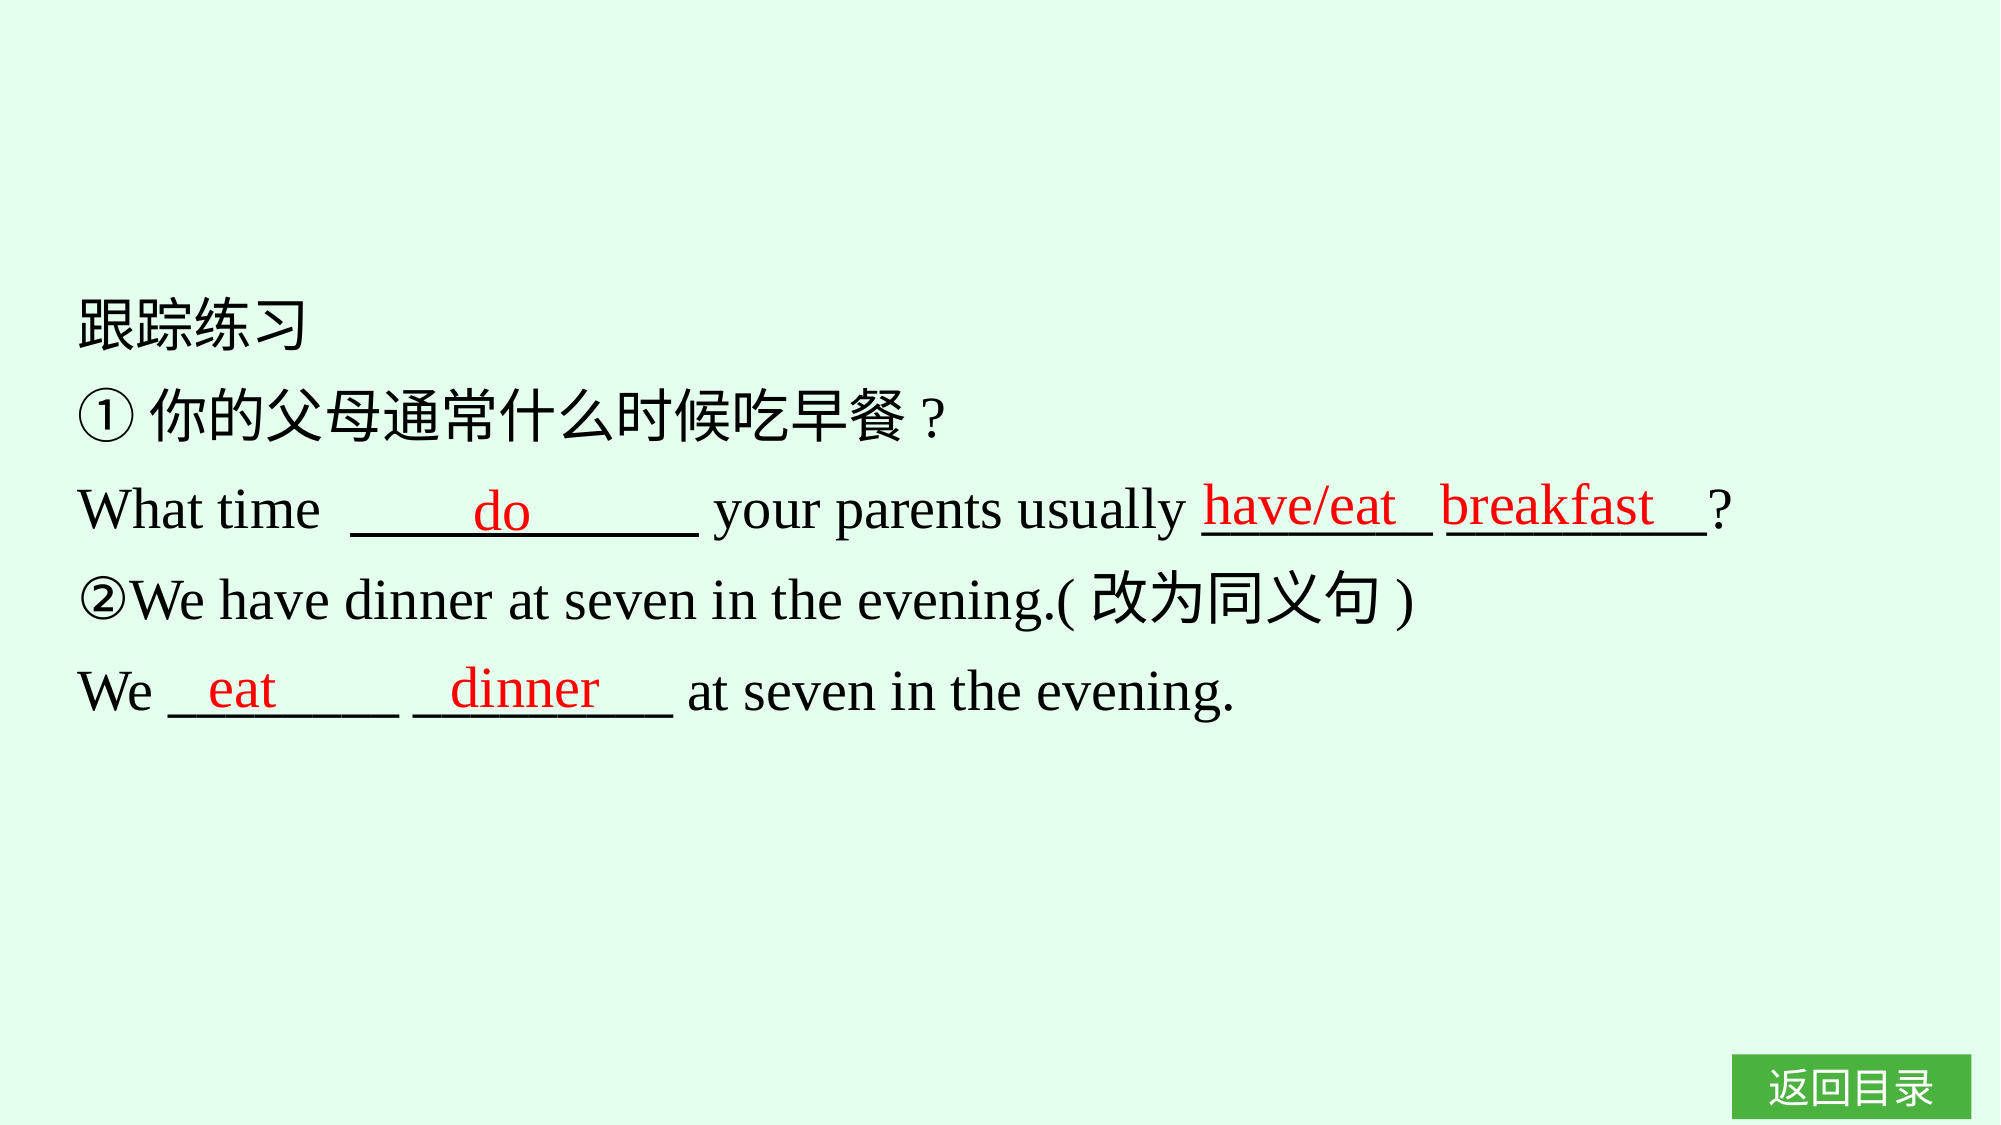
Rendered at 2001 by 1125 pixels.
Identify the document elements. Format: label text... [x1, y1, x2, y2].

text_box eat dinner [194, 628, 615, 727]
text_box have/eat breakfast [1188, 444, 1670, 544]
text_box do [458, 450, 547, 550]
text_box 跟踪练习 ①你的父母通常什么时候吃早餐? What time your parents usually ________ _________? ②We have dinner at seven in the evening.(改为同义句) We ________ _________ at seven in the evening. [62, 260, 1938, 730]
